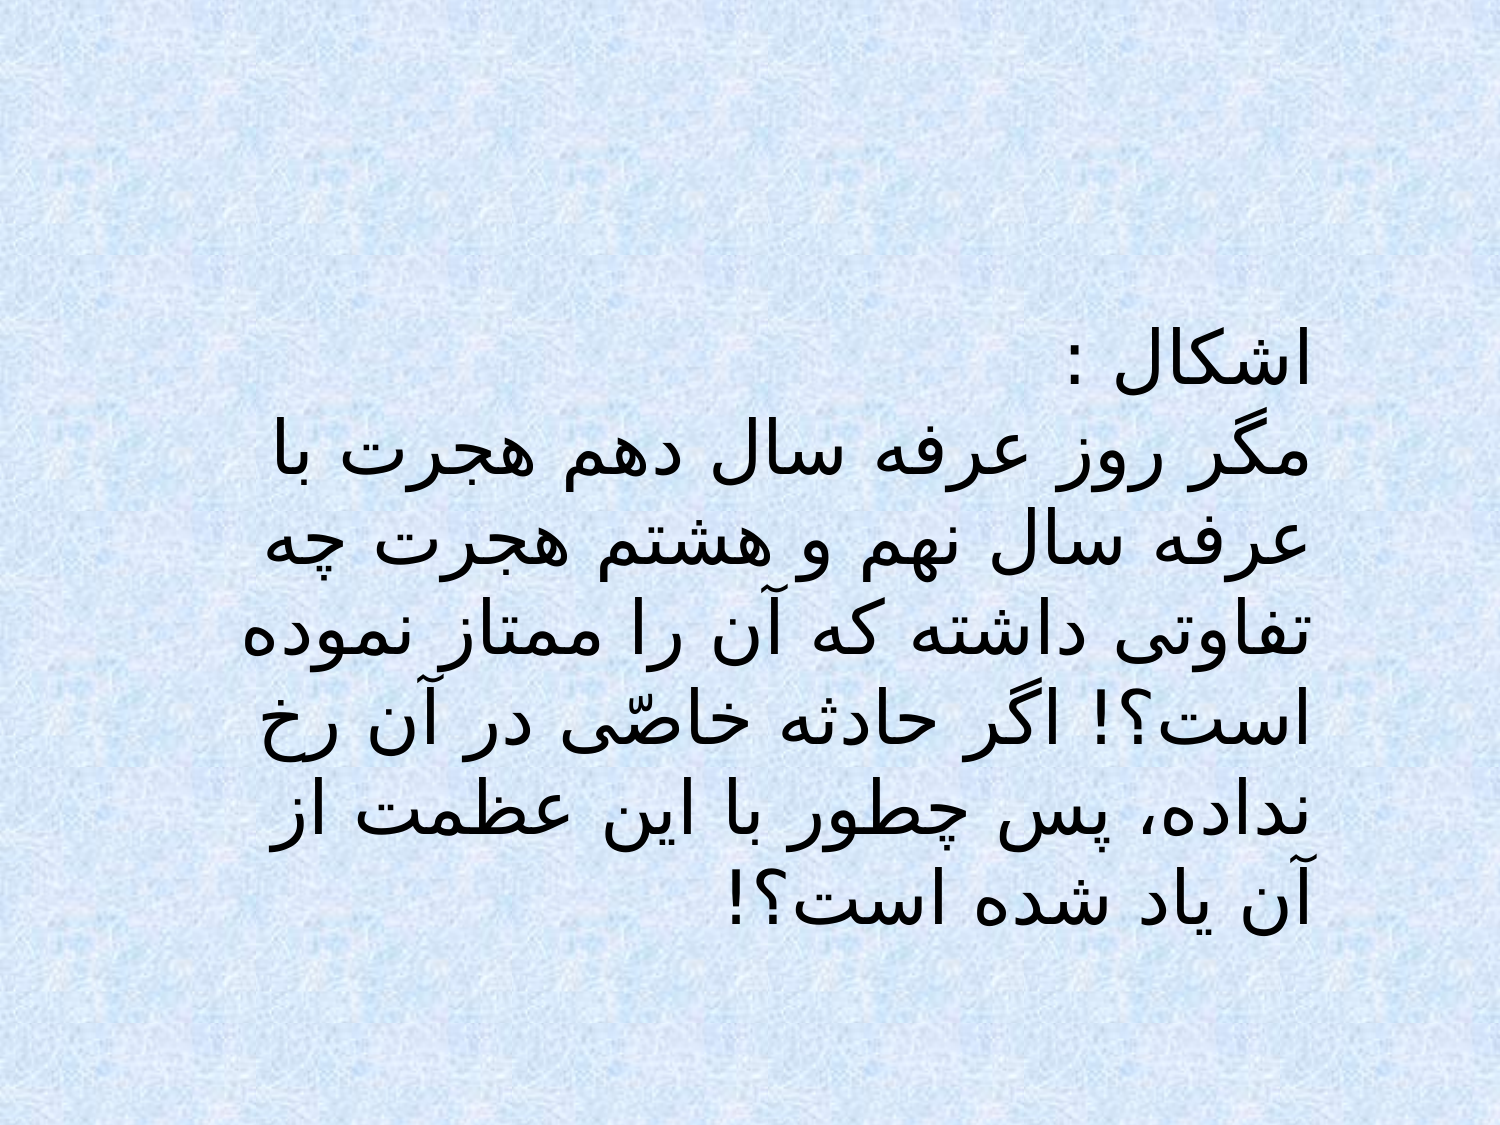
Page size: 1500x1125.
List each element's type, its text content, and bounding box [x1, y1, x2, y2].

text_box اشكال : مگر روز عرفه سال دهم هجرت با عرفه سال نهم و هشتم هجرت چه تفاوتى داشته كه آن را ممتاز نموده است؟! اگر حادثه خاصّى در آن رخ نداده، پس چطور با اين عظمت از آن ياد شده است؟! [194, 302, 1329, 948]
picture [0, 0, 1500, 1125]
